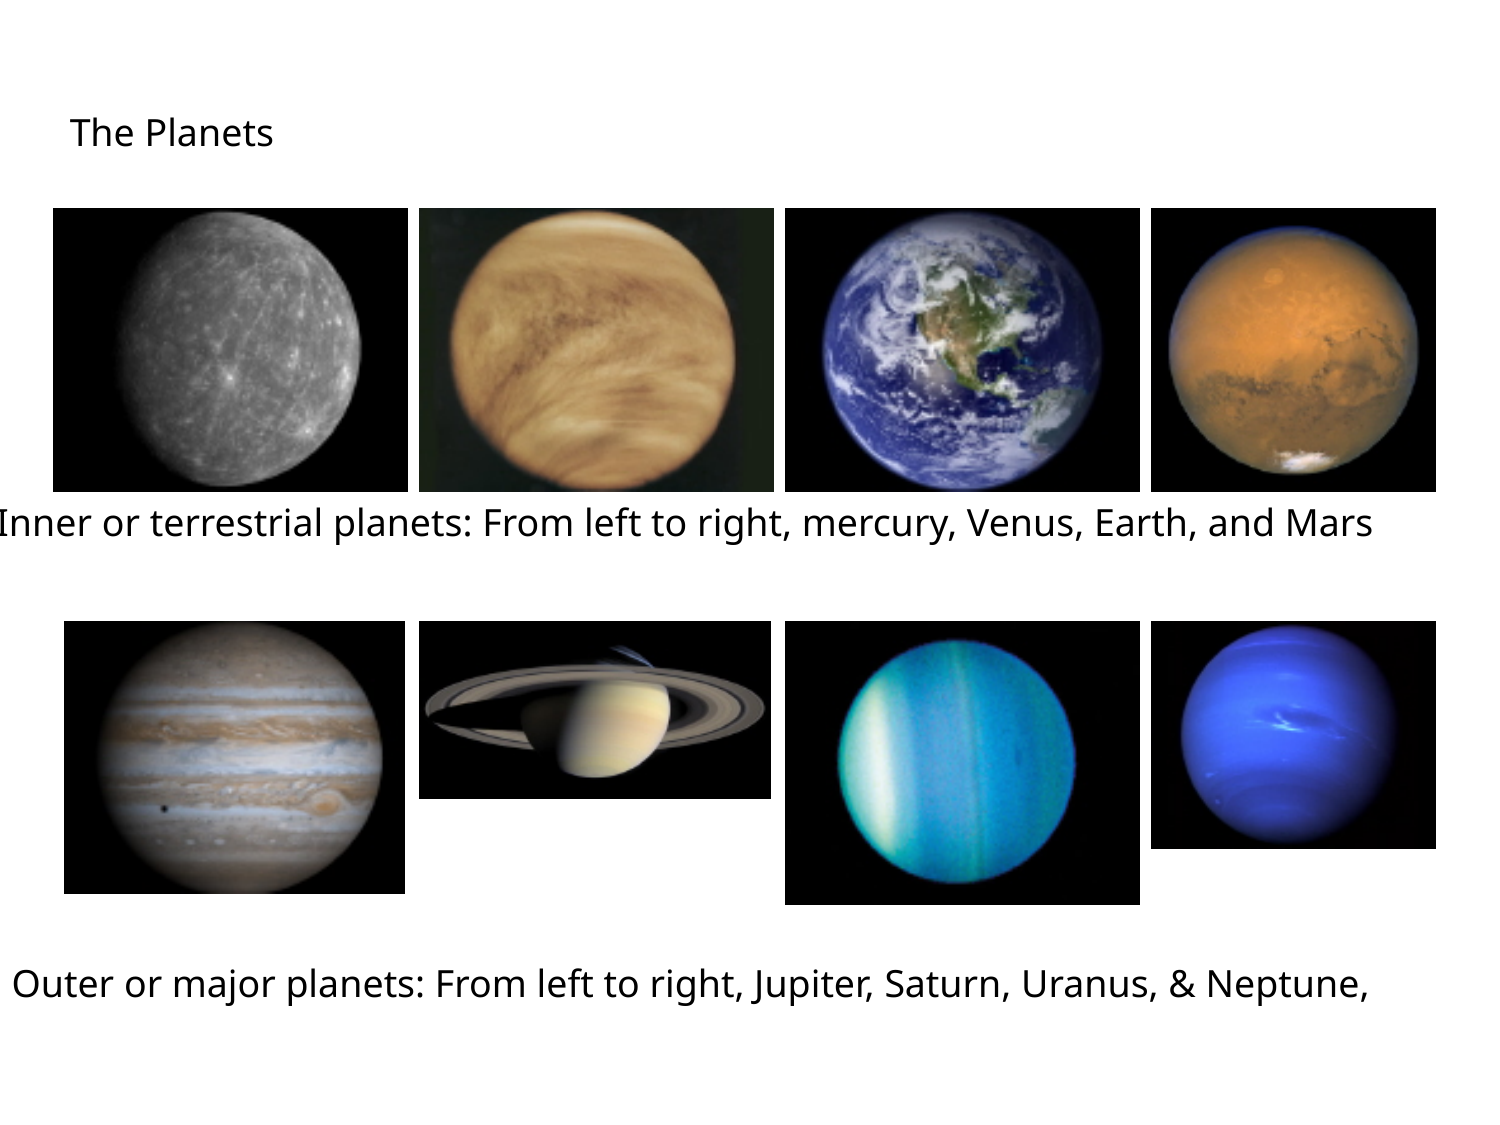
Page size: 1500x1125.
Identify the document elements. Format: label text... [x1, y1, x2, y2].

picture [1151, 208, 1436, 492]
text_box Outer or major planets: From left to right, Jupiter, Saturn, Uranus, & Neptune, [0, 952, 1396, 1012]
picture [1151, 621, 1436, 849]
picture [419, 621, 771, 799]
picture [64, 621, 405, 894]
text_box Inner or terrestrial planets: From left to right, mercury, Venus, Earth, and Mars [0, 491, 1390, 552]
picture [785, 208, 1140, 492]
picture [419, 208, 774, 492]
picture [785, 621, 1140, 906]
text_box The Planets [55, 101, 290, 162]
picture [53, 208, 408, 492]
